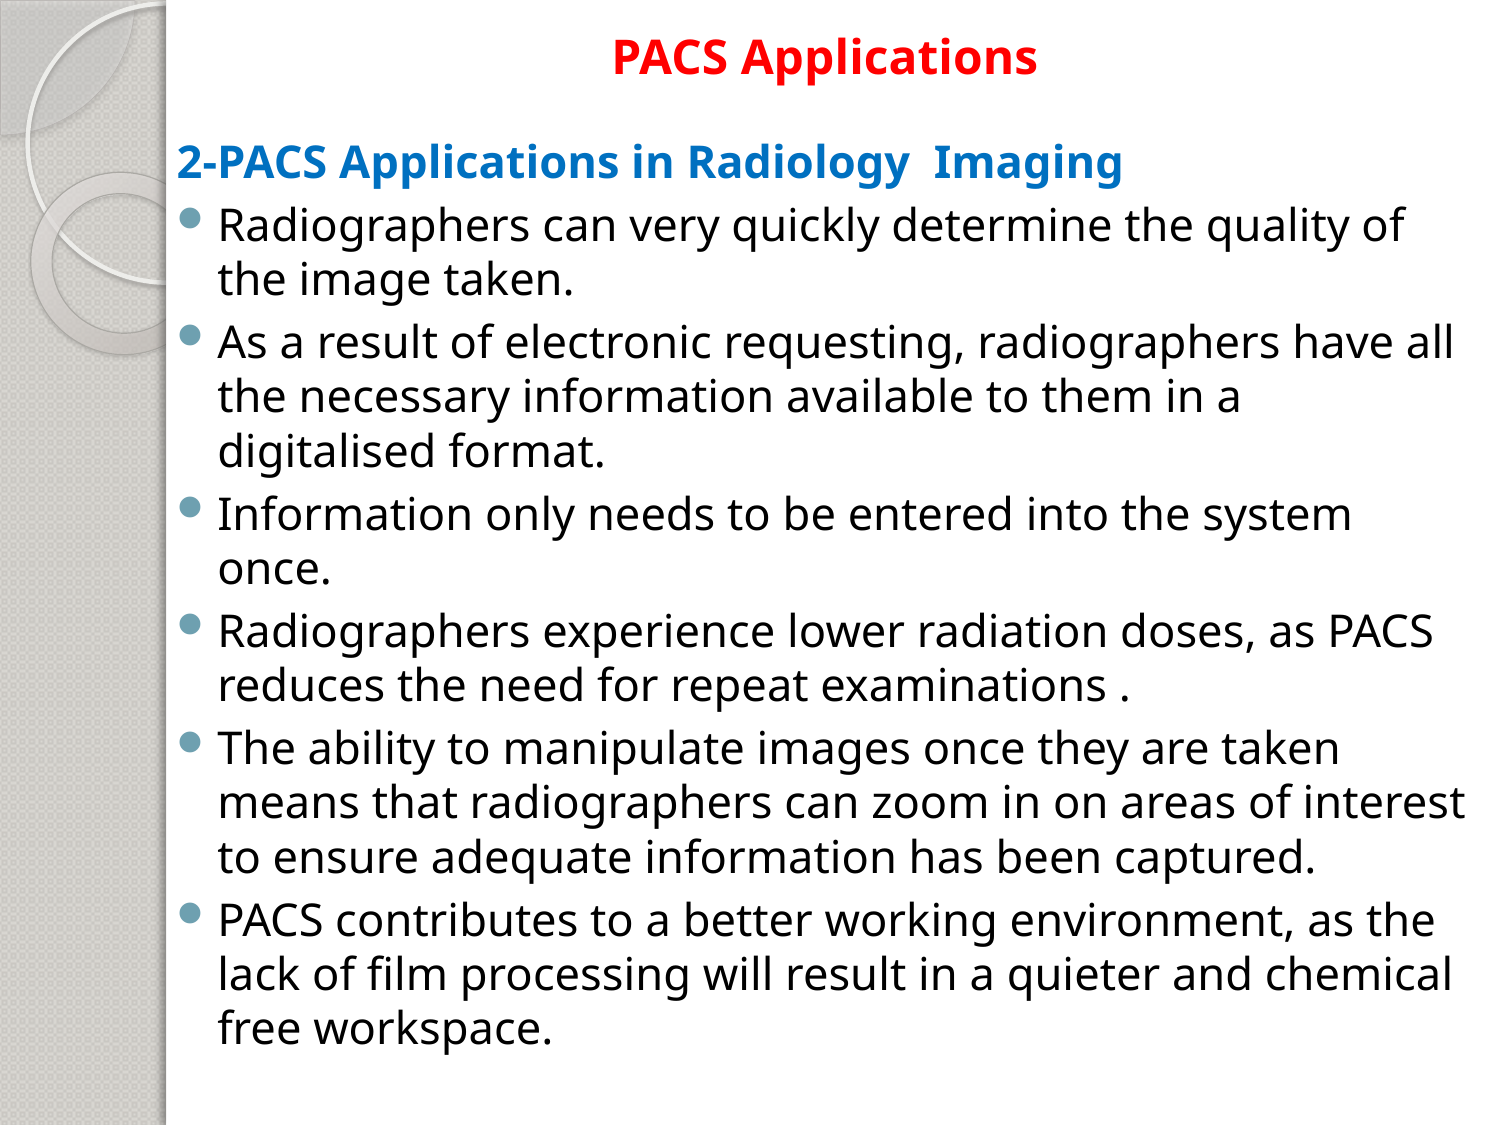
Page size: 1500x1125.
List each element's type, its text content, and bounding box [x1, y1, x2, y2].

list 2-PACS Applications in Radiology Imaging Radiographers can very quickly determine the quality of the image taken. As a result of electronic requesting, radiographers have all the necessary information available to them in a digitalised format. Information only needs to be entered into the system once. Radiographers experience lower radiation doses, as PACS reduces the need for repeat examinations . The ability to manipulate images once they are taken means that radiographers can zoom in on areas of interest to ensure adequate information has been captured. PACS contributes to a better working environment, as the lack of film processing will result in a quieter and chemical free workspace. [150, 125, 1483, 1094]
title PACS Applications [150, 19, 1500, 149]
